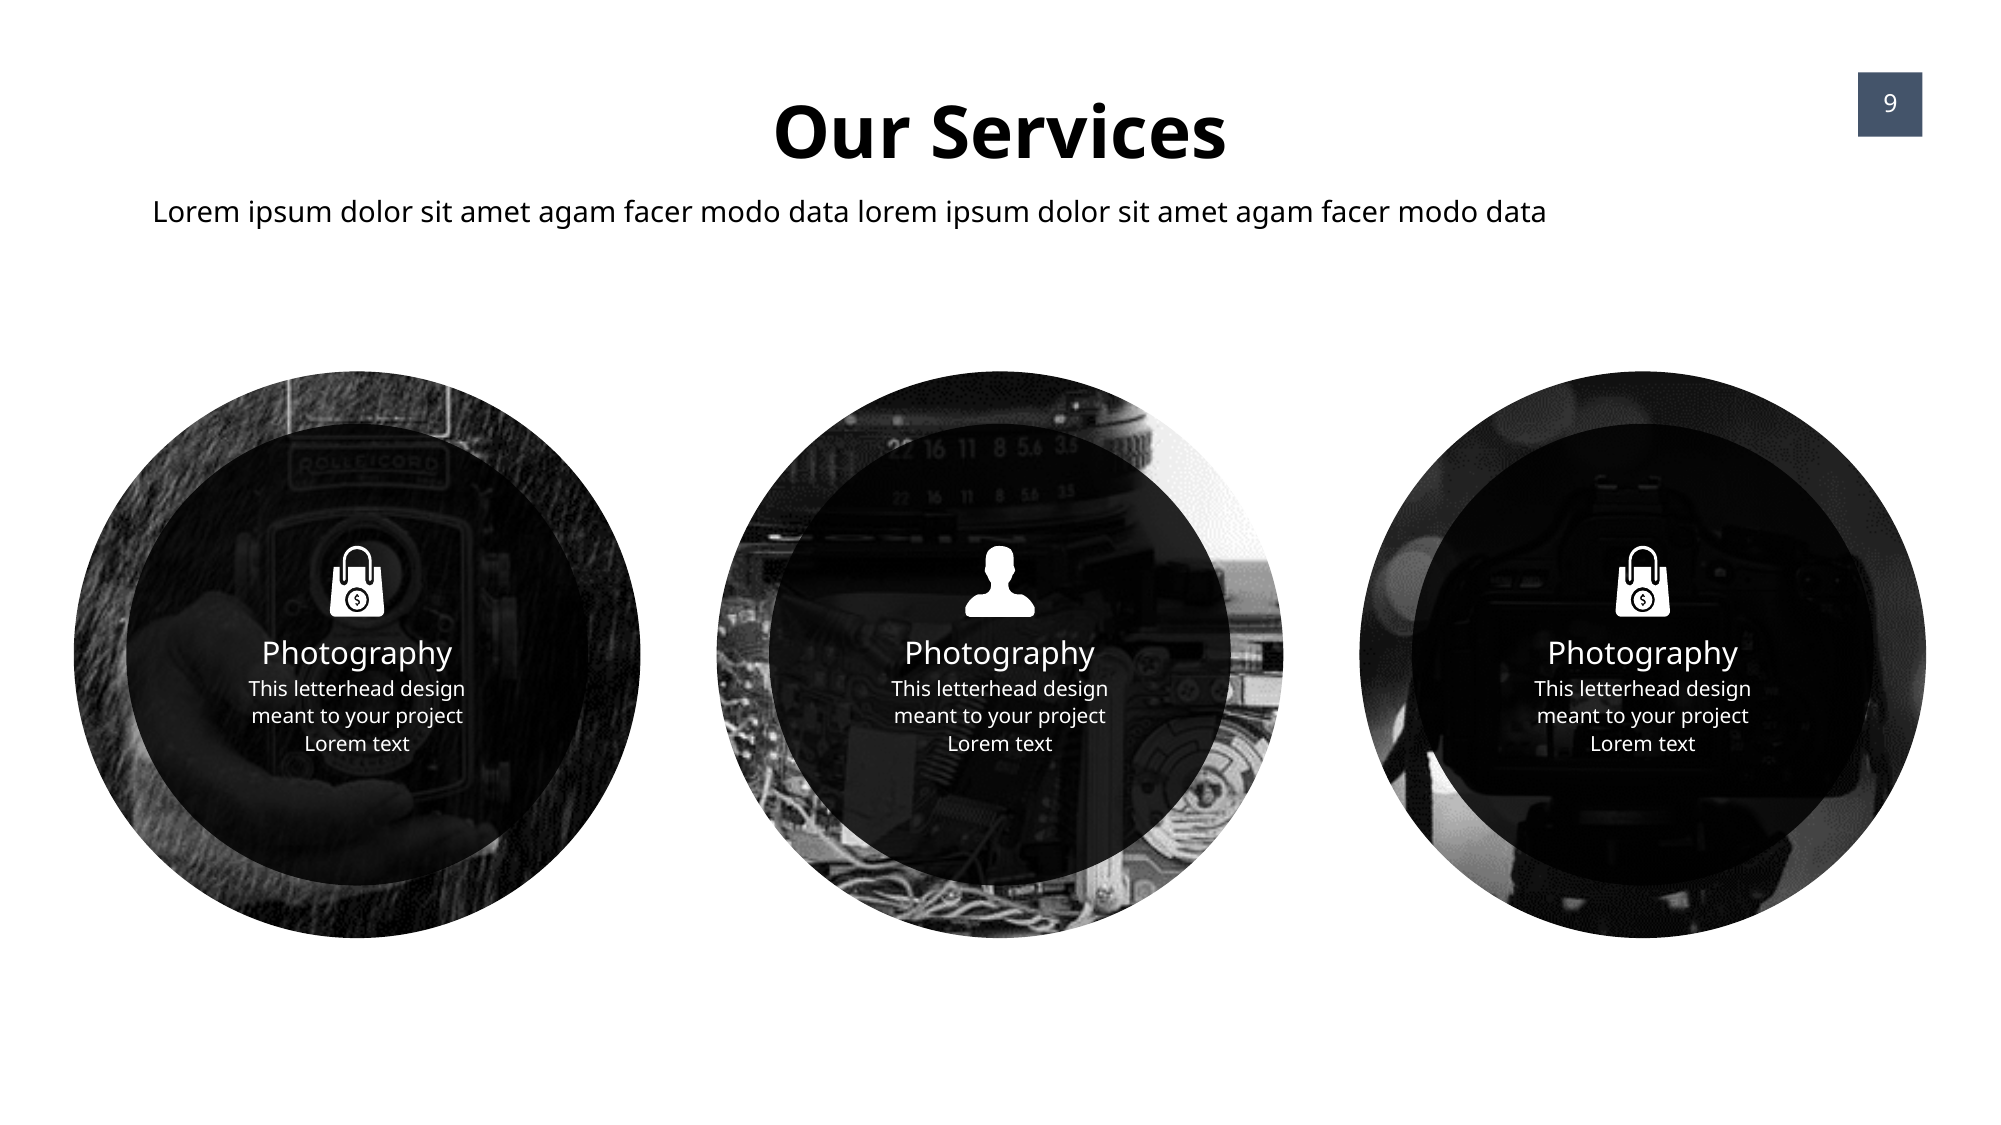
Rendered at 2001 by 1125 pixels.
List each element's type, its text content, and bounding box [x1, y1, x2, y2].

title Our Services [137, 78, 1863, 186]
subtitle Lorem ipsum dolor sit amet agam facer modo data lorem ipsum dolor sit amet agam facer modo data [137, 186, 1863, 227]
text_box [1513, 545, 1772, 764]
picture [716, 371, 1284, 939]
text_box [228, 545, 487, 764]
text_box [868, 545, 1131, 764]
picture [73, 371, 641, 939]
slide_number 9 [1863, 78, 1927, 130]
picture [1359, 371, 1927, 939]
